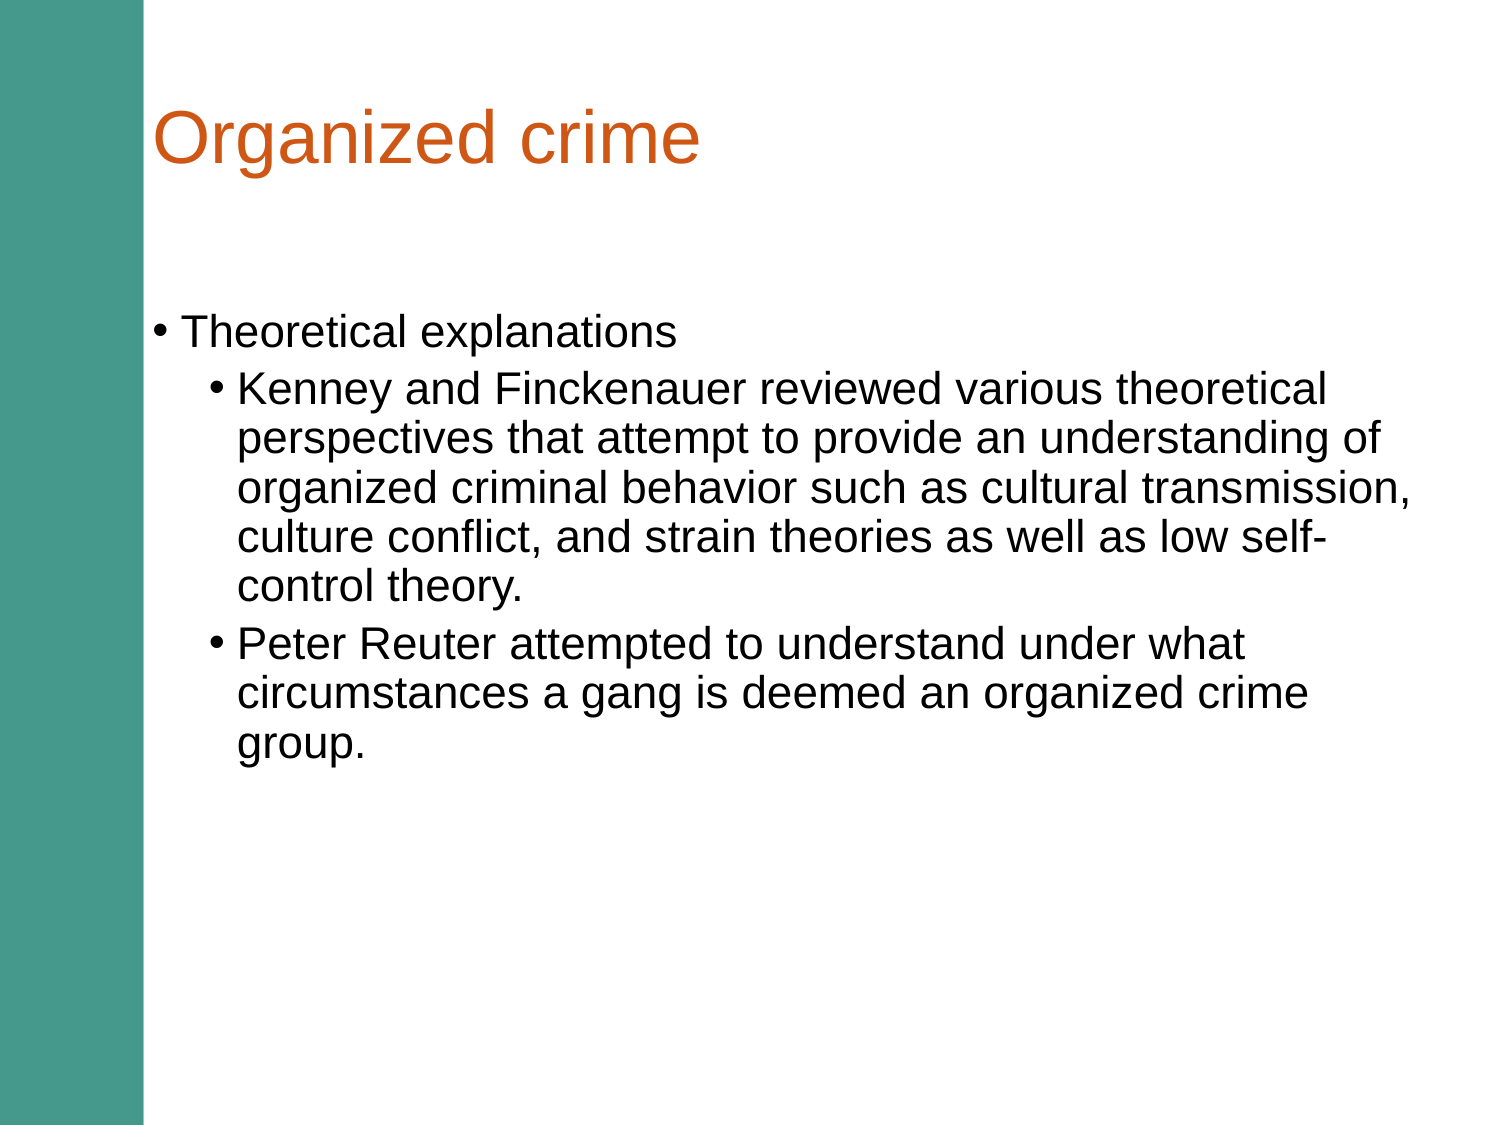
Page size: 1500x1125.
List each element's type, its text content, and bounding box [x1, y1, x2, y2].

title Organized crime [137, 53, 1432, 225]
picture [0, 0, 1500, 1125]
list Theoretical explanations Kenney and Finckenauer reviewed various theoretical perspectives that attempt to provide an understanding of organized criminal behavior such as cultural transmission, culture conflict, and strain theories as well as low self-control theory. Peter Reuter attempted to understand under what circumstances a gang is deemed an organized crime group. [137, 299, 1432, 1014]
